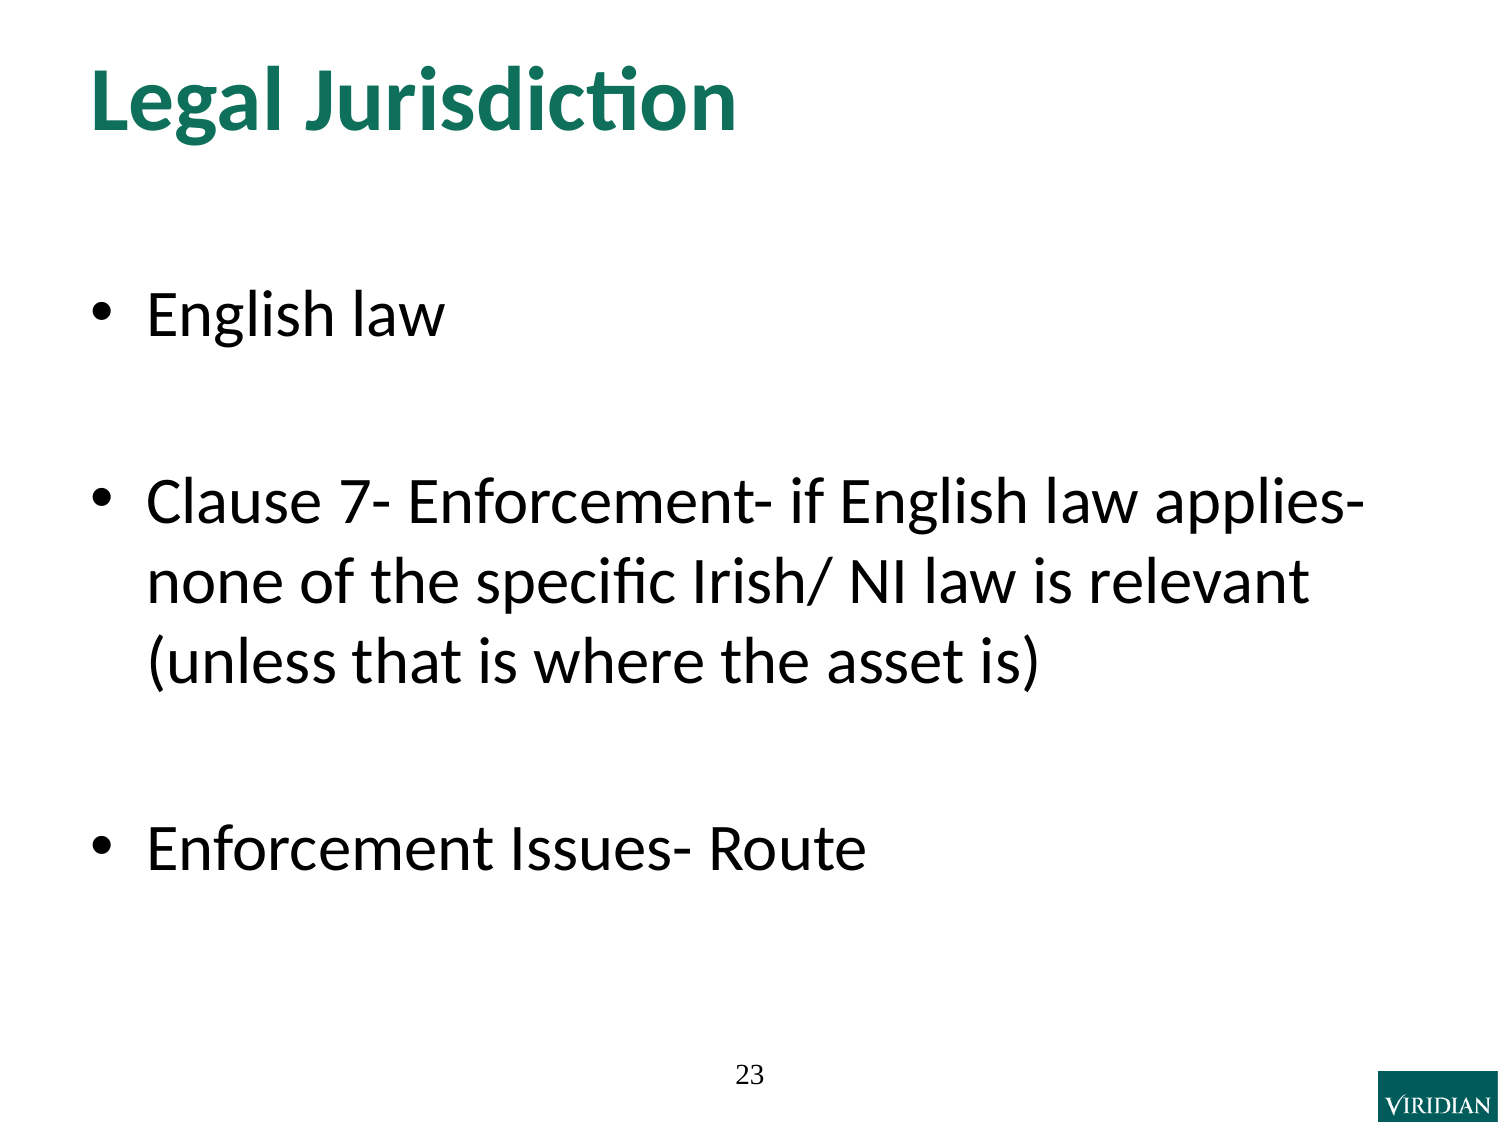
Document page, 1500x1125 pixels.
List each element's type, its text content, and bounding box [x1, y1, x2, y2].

footer 23 [512, 1042, 988, 1103]
picture [1375, 1068, 1500, 1125]
title Legal Jurisdiction [75, 0, 1425, 188]
list English law Clause 7- Enforcement- if English law applies- none of the specific Irish/ NI law is relevant (unless that is where the asset is) Enforcement Issues- Route [75, 262, 1425, 1005]
